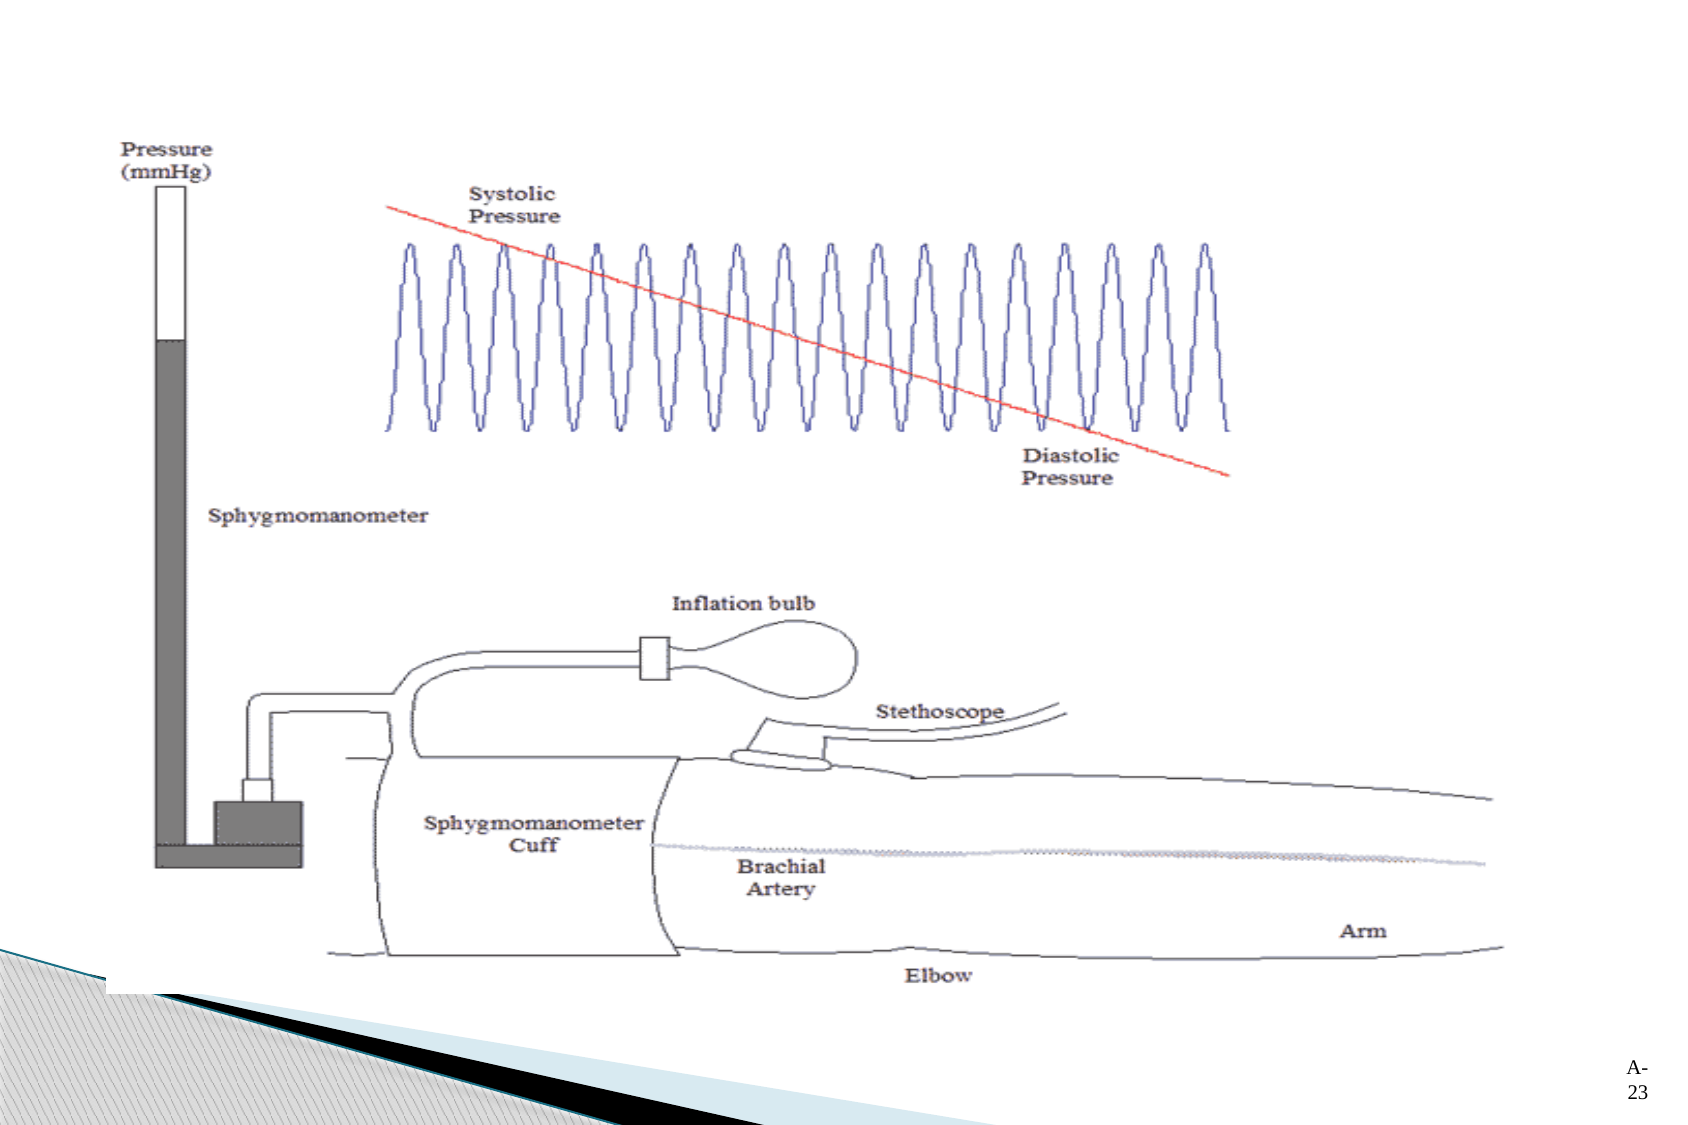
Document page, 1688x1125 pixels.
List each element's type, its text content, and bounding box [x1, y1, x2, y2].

slide_number A-23 [1595, 1051, 1664, 1112]
picture [105, 130, 1544, 995]
